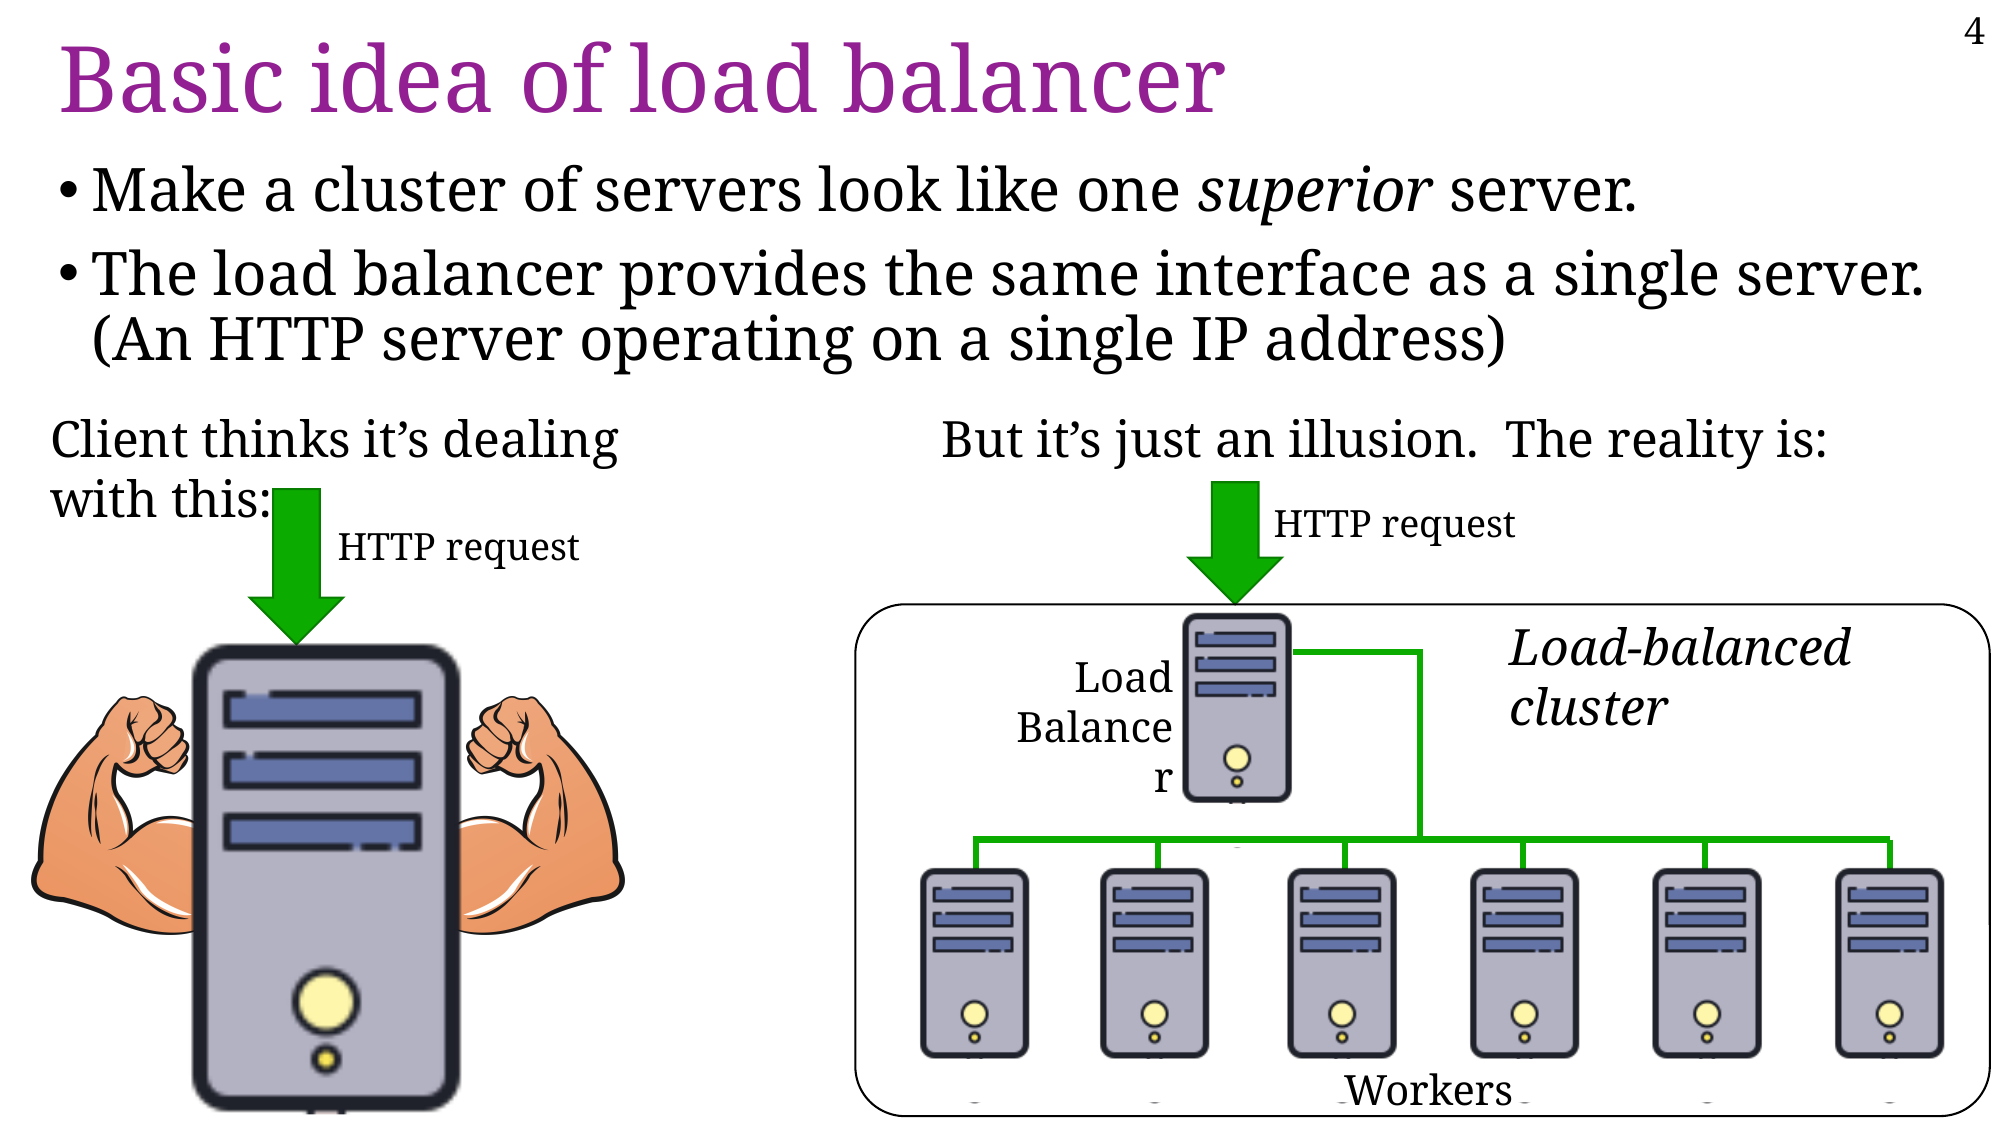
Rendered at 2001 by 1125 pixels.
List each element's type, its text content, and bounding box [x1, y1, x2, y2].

text_box Client thinks it’s dealing with this: [35, 399, 728, 535]
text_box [1371, 831, 1553, 1125]
text_box HTTP request [322, 515, 642, 554]
text_box [1186, 481, 1285, 576]
text_box [272, 488, 321, 554]
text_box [0, 554, 714, 1125]
text_box Load Balancer [995, 643, 1083, 809]
text_box 4 [1901, 0, 2000, 60]
list Make a cluster of servers look like one superior server. The load balancer provides the same interface as a single server. (An HTTP server operating on a single IP address) [43, 152, 1953, 402]
text_box [854, 603, 1083, 831]
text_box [1083, 576, 1395, 831]
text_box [1736, 831, 2000, 1125]
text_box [1188, 831, 1371, 1125]
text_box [1001, 831, 1188, 1125]
text_box [1395, 603, 1991, 831]
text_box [1553, 831, 1736, 1125]
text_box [821, 831, 1001, 1125]
title Basic idea of load balancer [43, 15, 1953, 151]
text_box HTTP request [1260, 492, 1578, 552]
text_box But it’s just an illusion. The reality is: [926, 400, 1936, 476]
